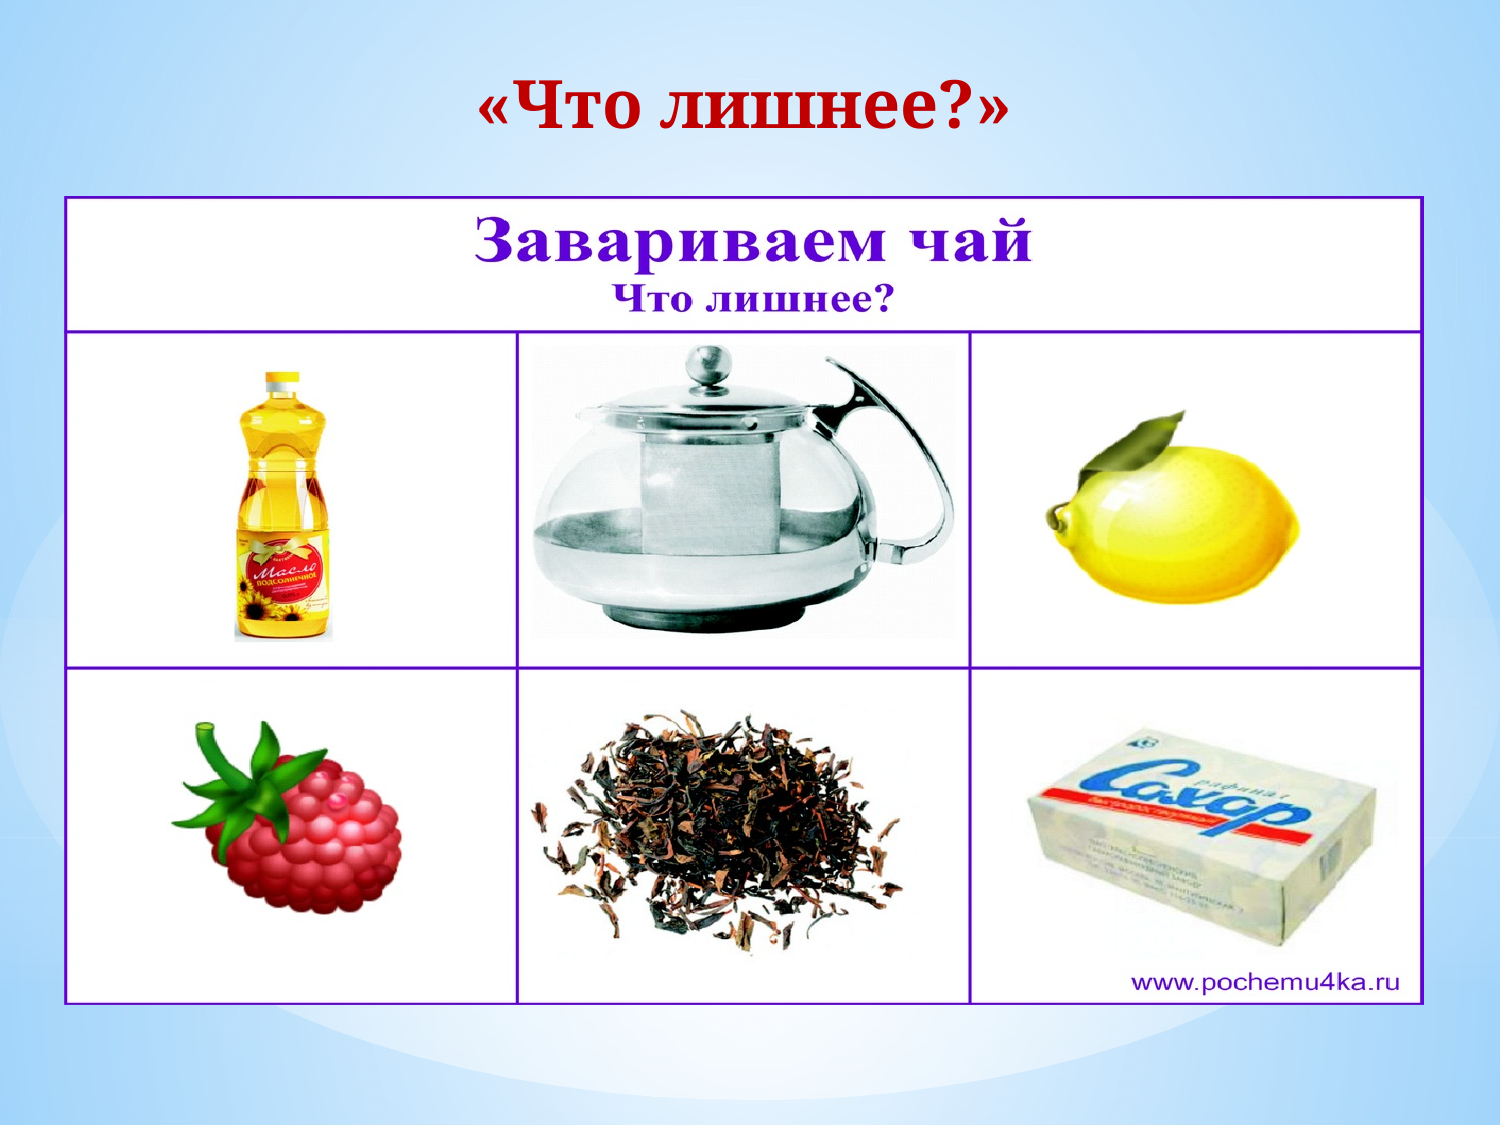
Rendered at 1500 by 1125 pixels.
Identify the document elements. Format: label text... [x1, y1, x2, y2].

picture [64, 196, 1424, 1005]
text_box «Что лишнее?» [460, 54, 1028, 150]
